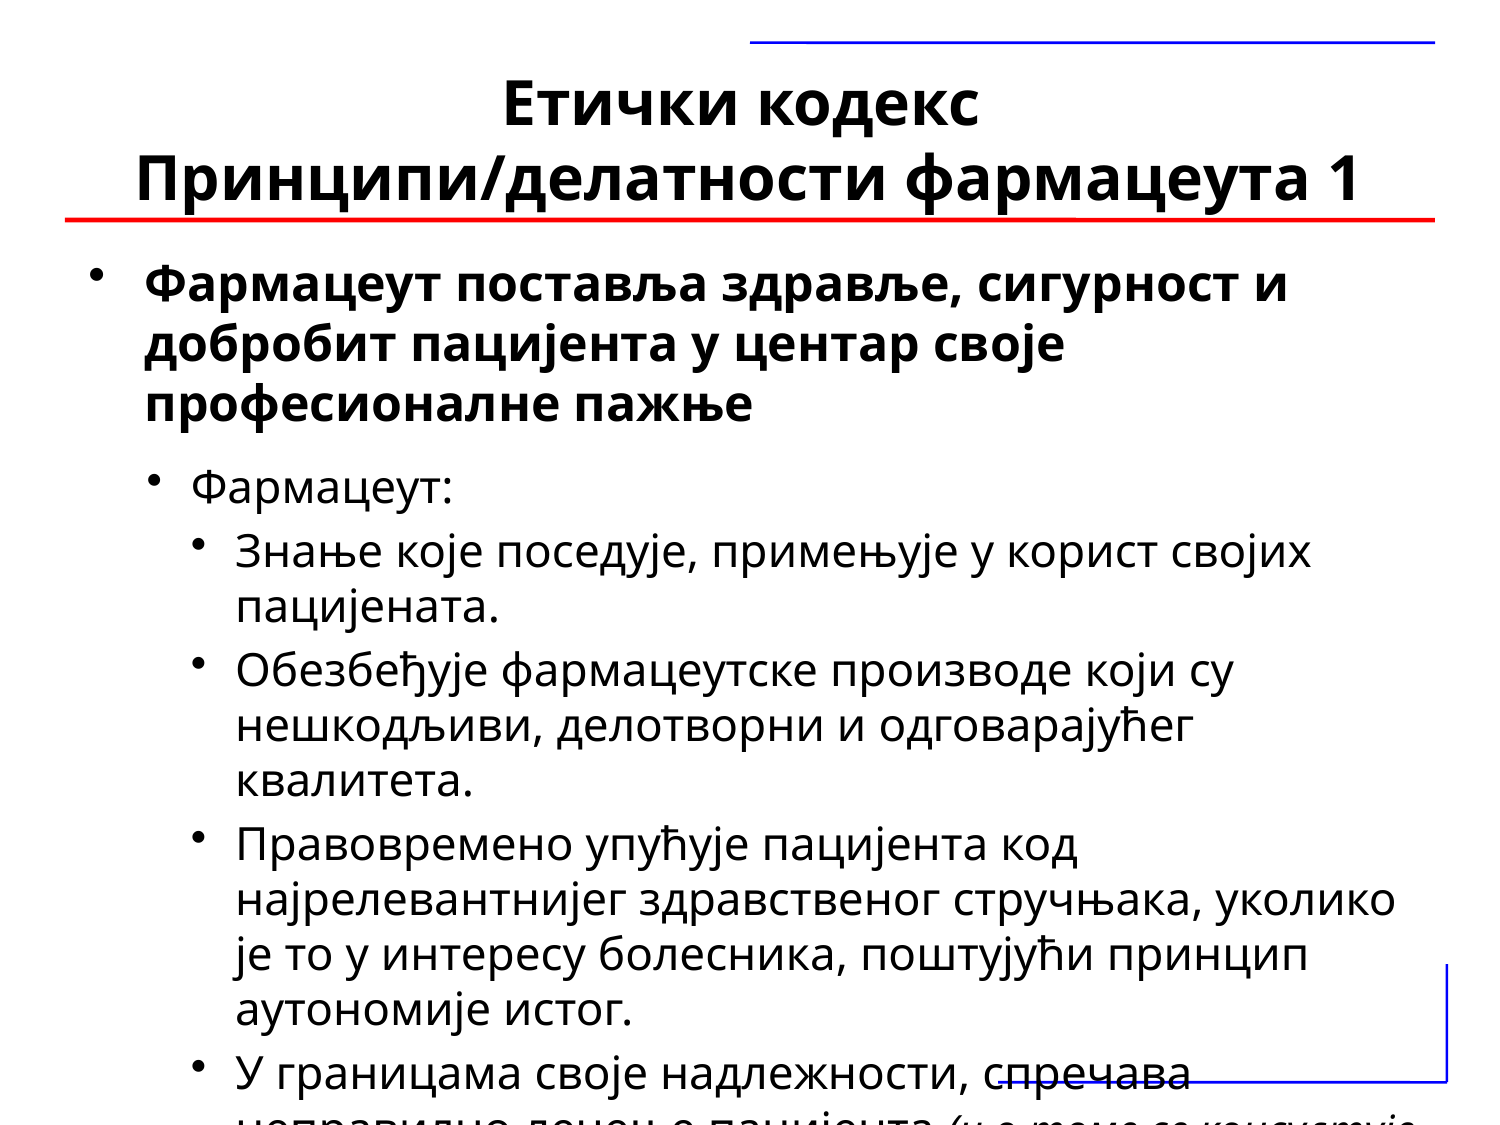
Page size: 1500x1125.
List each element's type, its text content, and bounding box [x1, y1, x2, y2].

list Фармацеут поставља здравље, сигурност и добробит пацијента у центар своје професионалне пажње Фармацеут: Знање које поседује, примењује у корист својих пацијената. Обезбеђује фармацеутске производе који су нешкодљиви, делотворни и одговарајућег квалитета. Правовремено упућује пацијента код најрелевантнијег здравственог стручњака, уколико је то у интересу болесника, поштујући принцип аутономије истог. У границама своје надлежности, спречава неправилно лечење пацијента (и о томе се консултује са лекаром). [73, 243, 1436, 1083]
title Етички кодекс Принципи/делатности фармацеута 1 [74, 19, 1424, 221]
